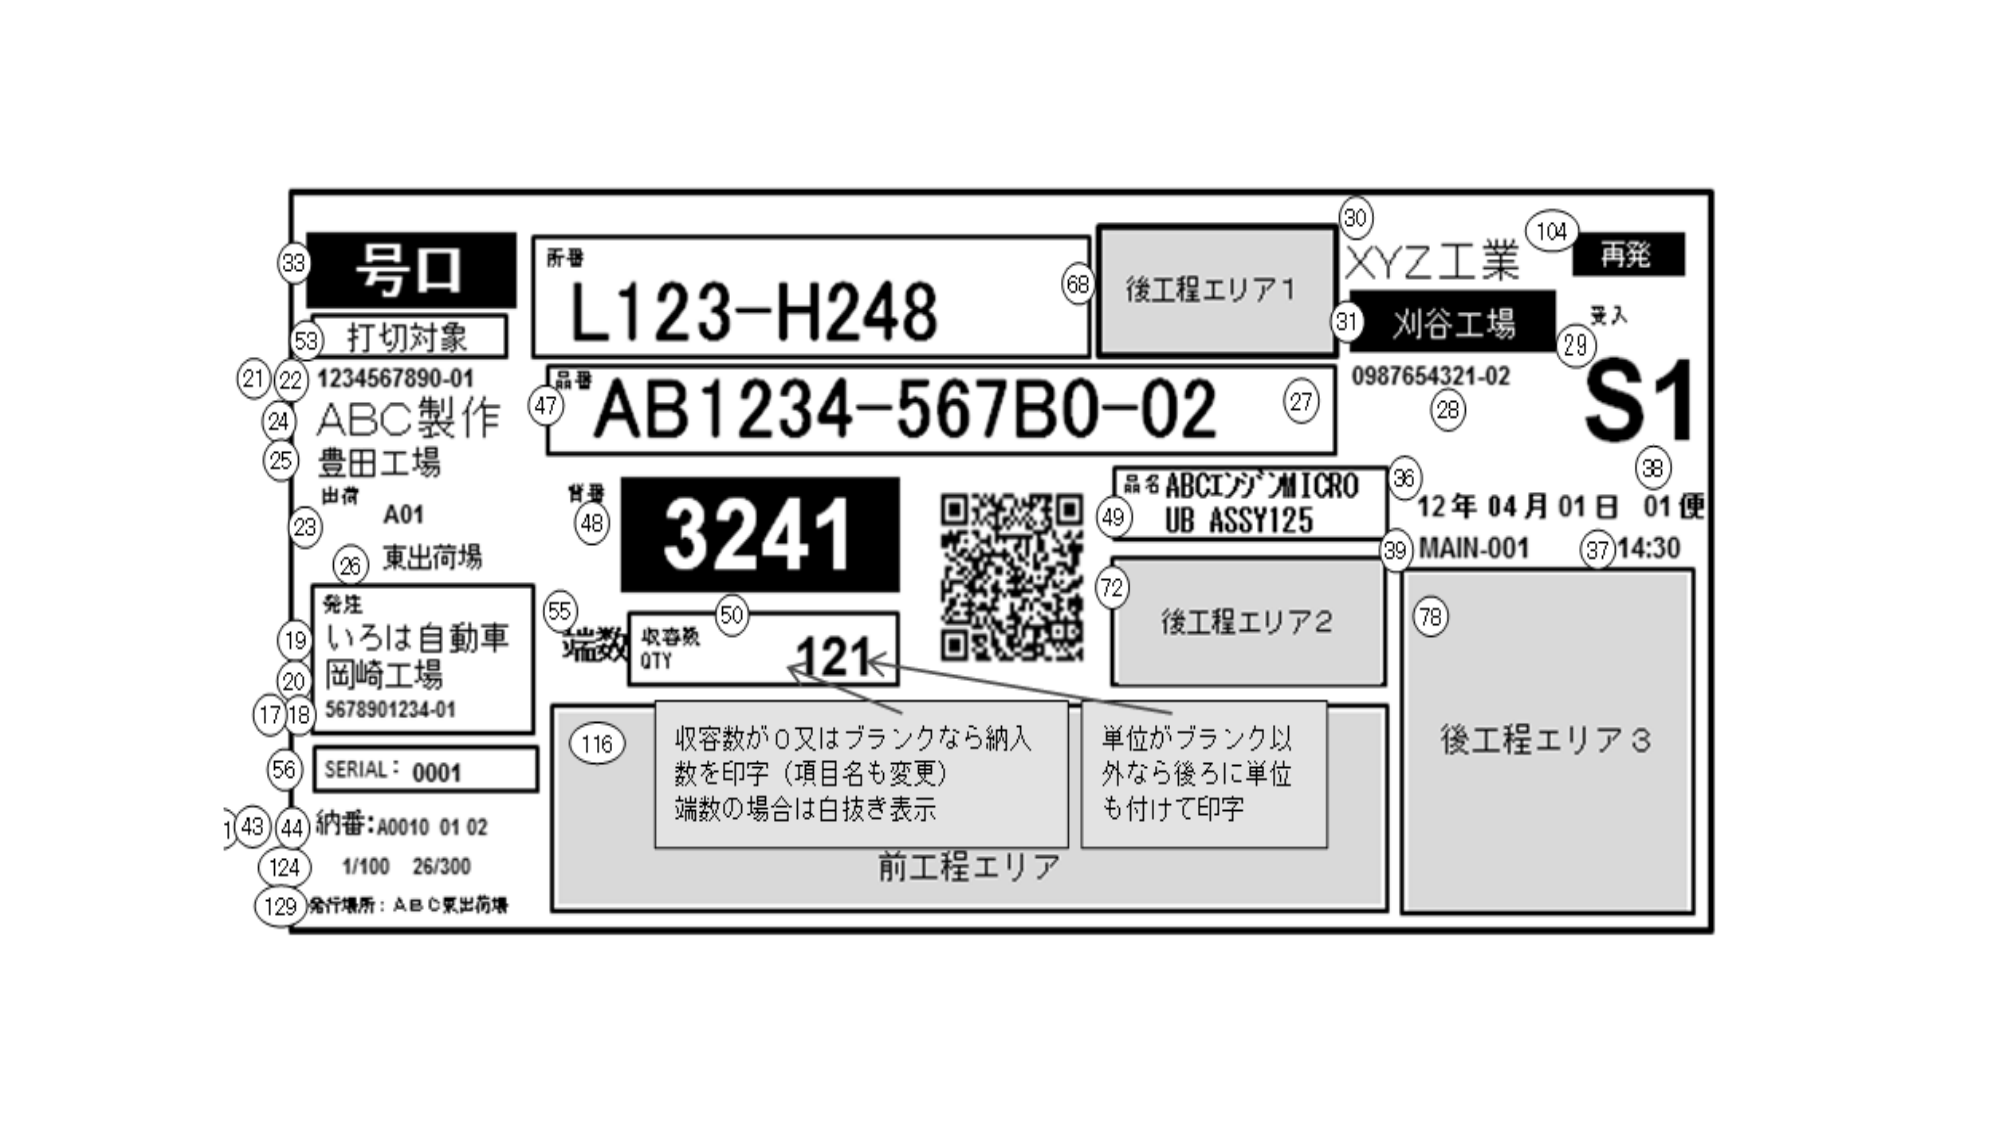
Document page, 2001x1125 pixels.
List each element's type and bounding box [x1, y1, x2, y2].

picture [223, 176, 1719, 945]
